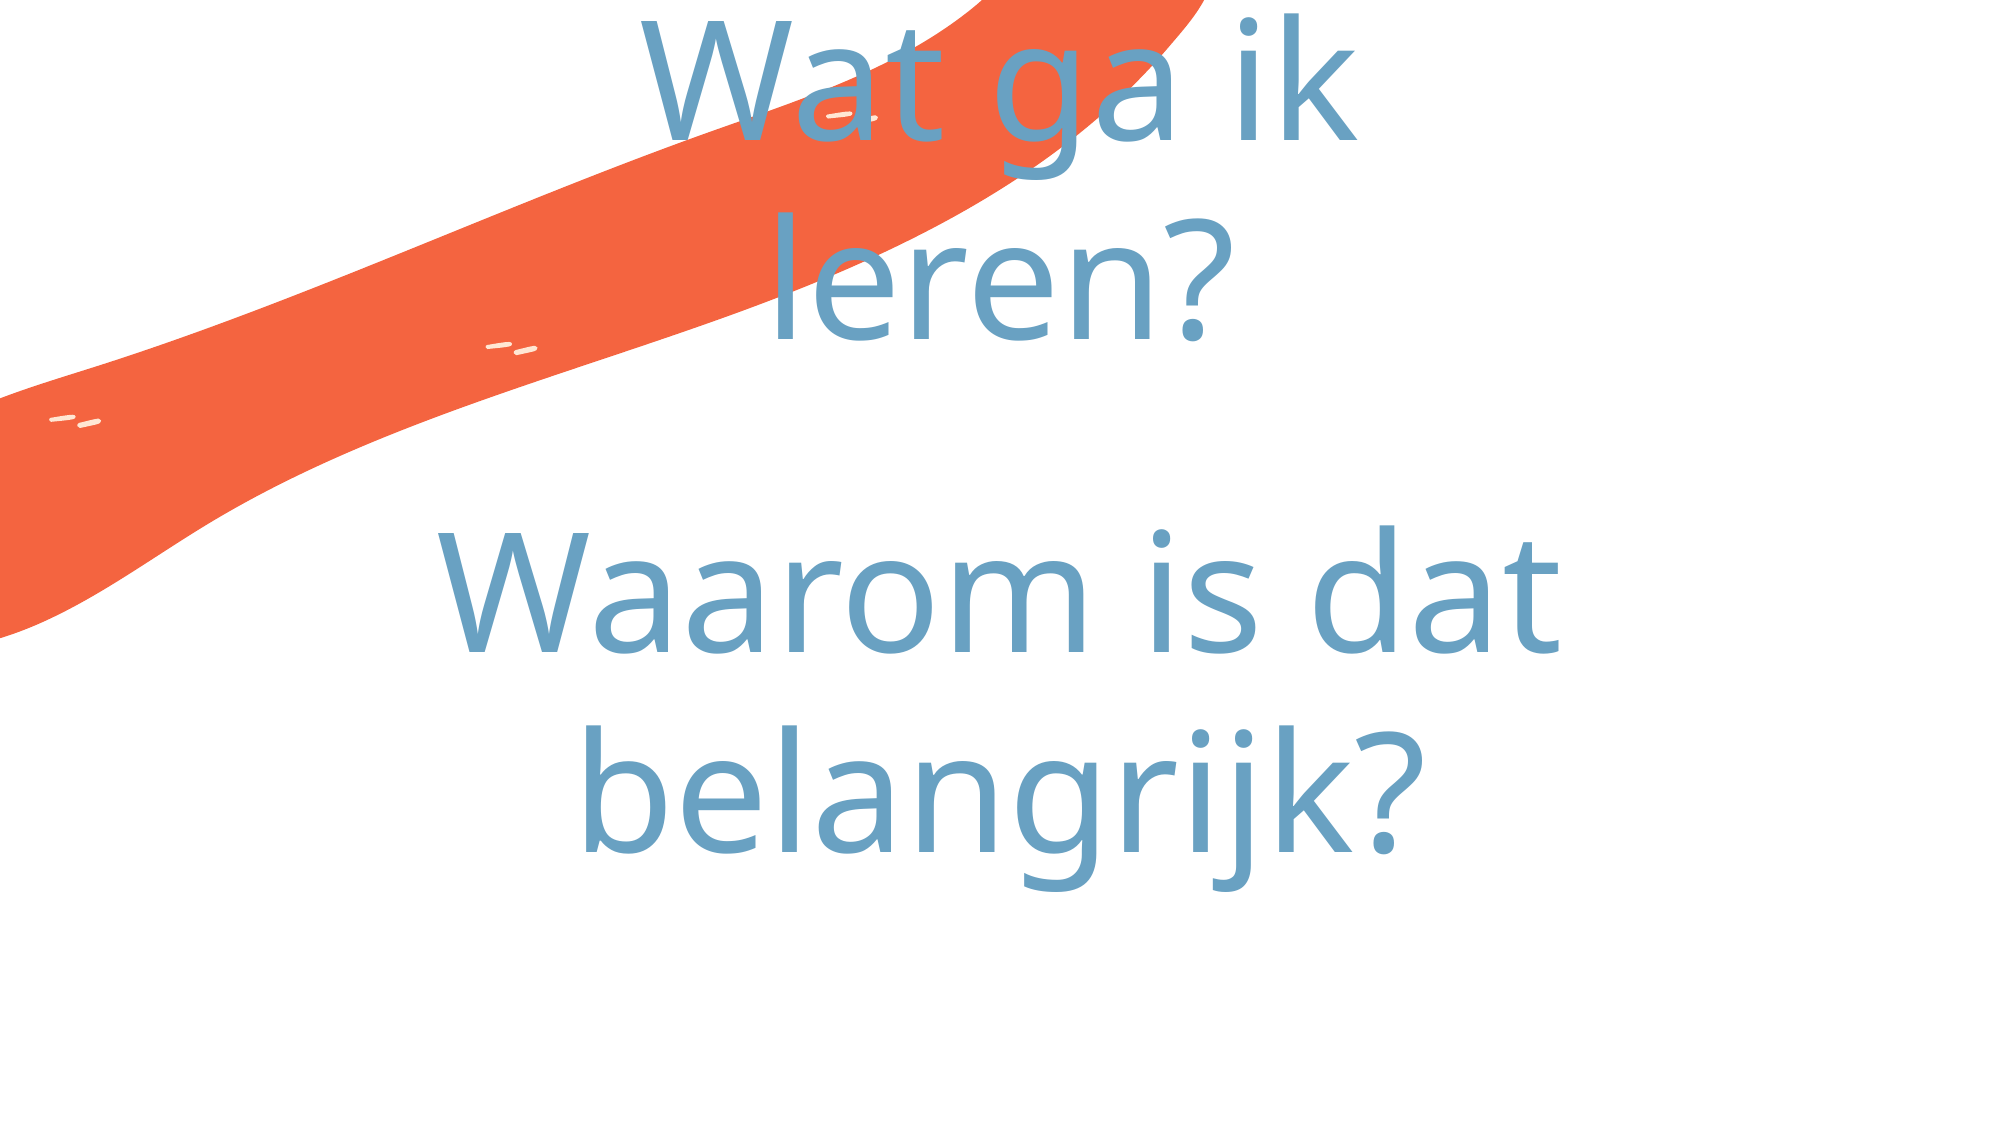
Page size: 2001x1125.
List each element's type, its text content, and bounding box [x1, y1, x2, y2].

title Wat ga ik leren? [374, 161, 1626, 389]
text_box Waarom is dat belangrijk? [374, 674, 1626, 902]
